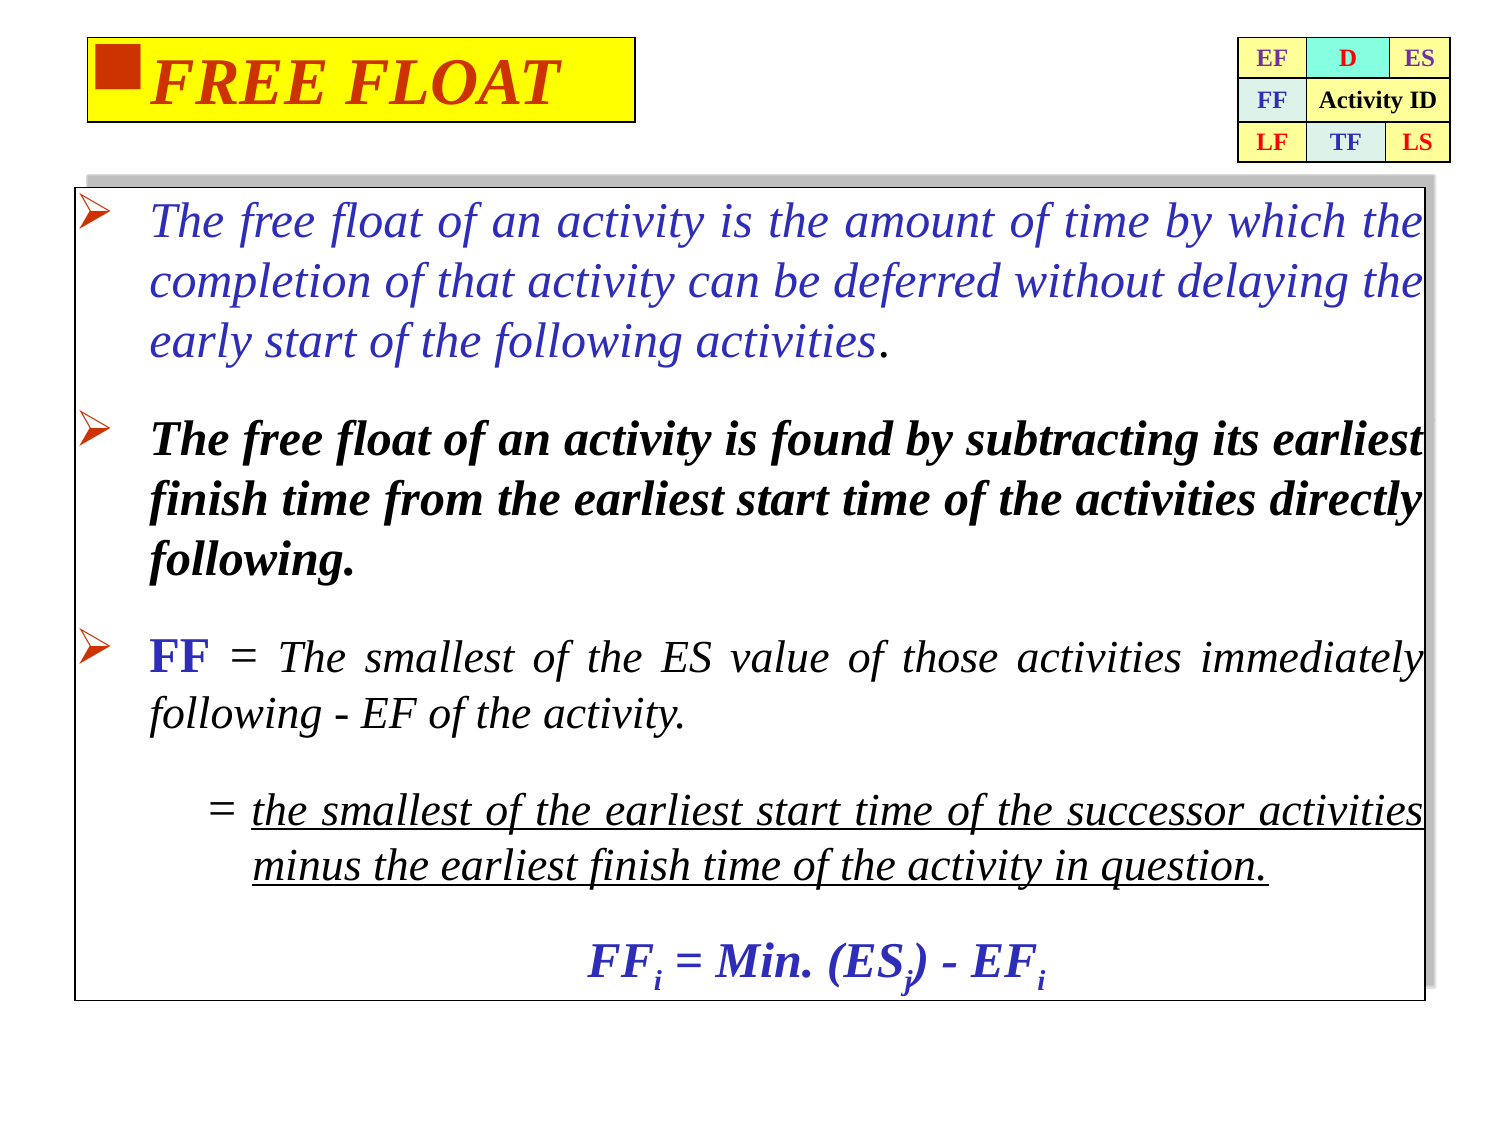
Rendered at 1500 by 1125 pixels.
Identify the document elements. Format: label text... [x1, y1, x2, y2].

list The free float of an activity is the amount of time by which the completion of that activity can be deferred without delaying the early start of the following activities. The free float of an activity is found by subtracting its earliest finish time from the earliest start time of the activities directly following. FF = The smallest of the ES value of those activities immediately following - EF of the activity. = the smallest of the earliest start time of the successor activities minus the earliest finish time of the activity in question. FFi = Min. (ESj) - EFi [74, 187, 1426, 1001]
table_header D [1307, 38, 1389, 77]
table_cell LF [1239, 123, 1306, 161]
table_cell TF [1307, 123, 1385, 161]
table_cell LS [1386, 123, 1449, 161]
table_header ES [1390, 38, 1449, 77]
text_box FREE FLOAT [87, 37, 636, 123]
table_header EF [1239, 38, 1306, 77]
table_cell FF [1239, 79, 1306, 121]
table_cell Activity ID [1307, 79, 1449, 121]
